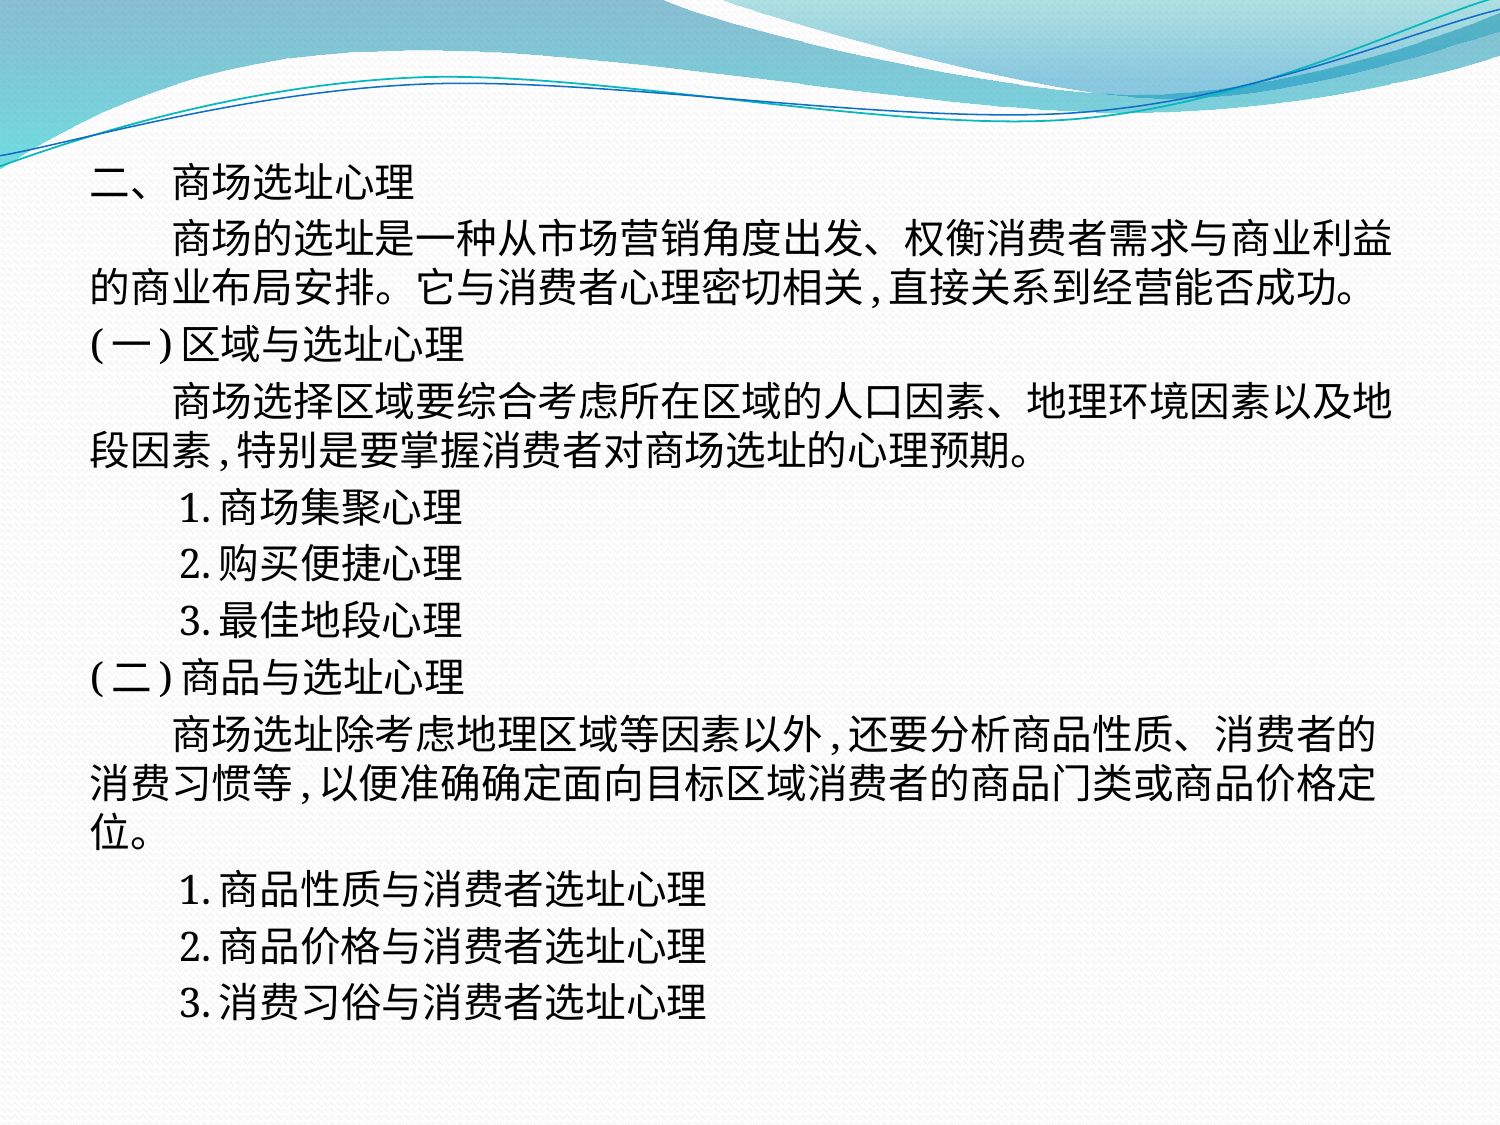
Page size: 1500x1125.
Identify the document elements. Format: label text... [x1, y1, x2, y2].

list 二、商场选址心理 商场的选址是一种从市场营销角度出发、权衡消费者需求与商业利益的商业布局安排。它与消费者心理密切相关,直接关系到经营能否成功。 (一)区域与选址心理 商场选择区域要综合考虑所在区域的人口因素、地理环境因素以及地段因素,特别是要掌握消费者对商场选址的心理预期。 1.商场集聚心理 2.购买便捷心理 3.最佳地段心理 (二)商品与选址心理 商场选址除考虑地理区域等因素以外,还要分析商品性质、消费者的消费习惯等,以便准确确定面向目标区域消费者的商品门类或商品价格定位。 1.商品性质与消费者选址心理 2.商品价格与消费者选址心理 3.消费习俗与消费者选址心理 [75, 149, 1425, 1038]
